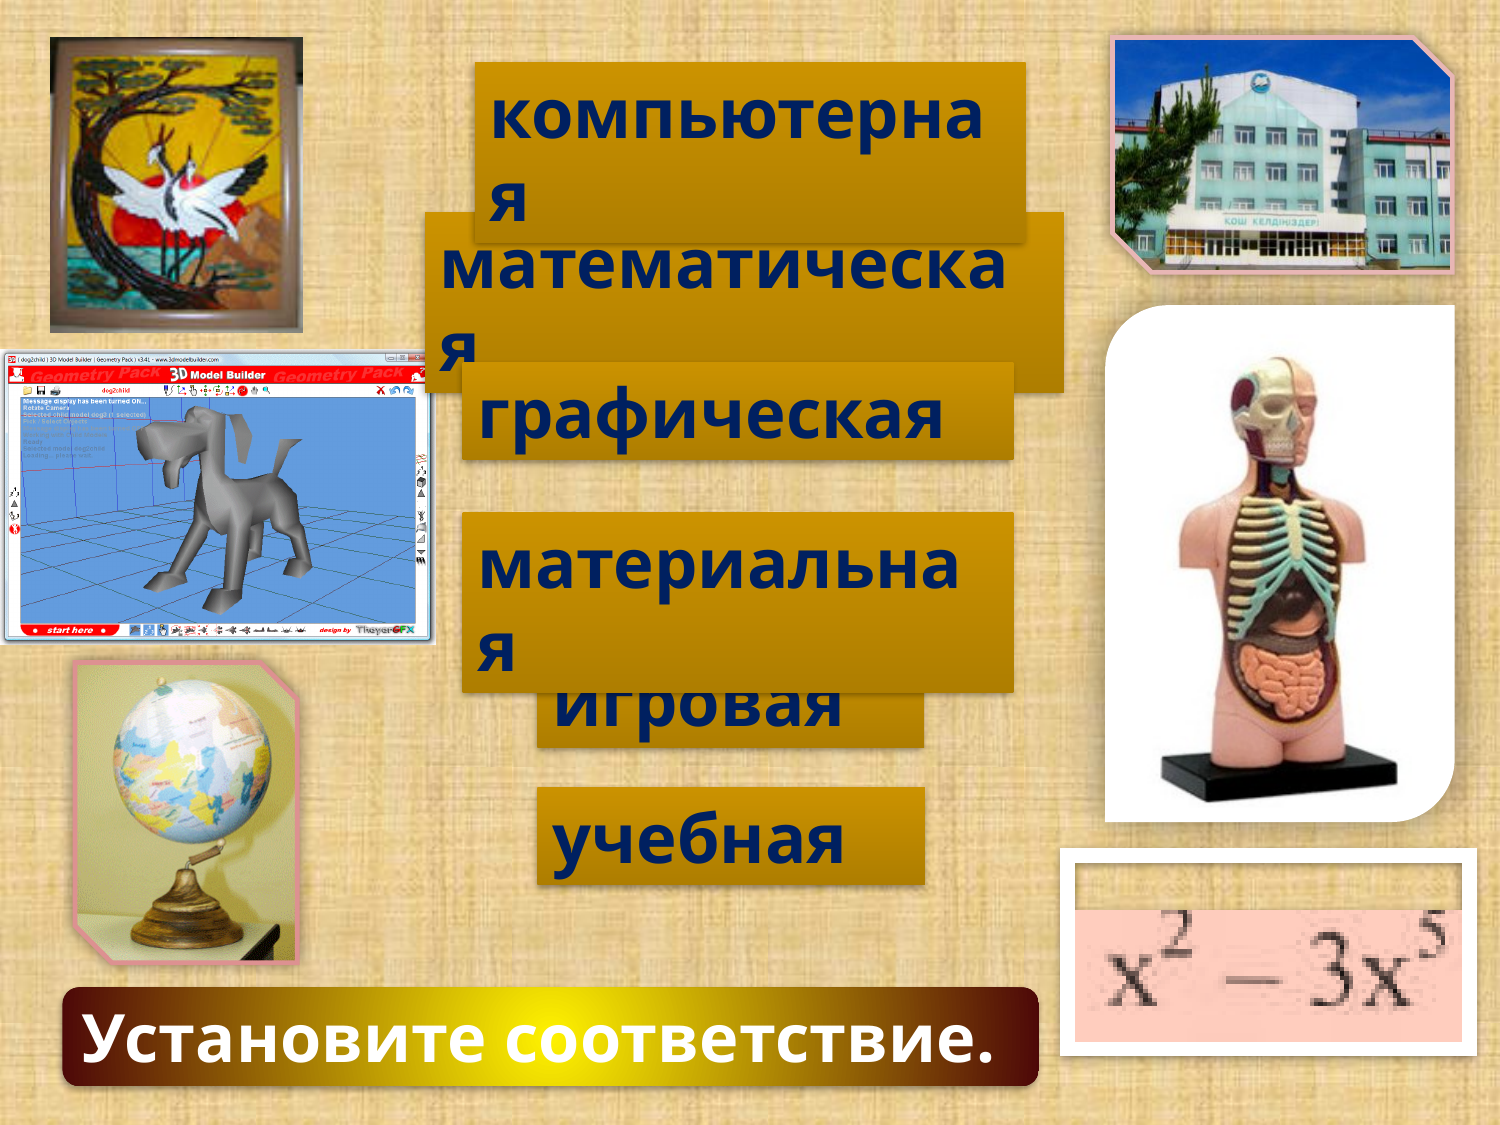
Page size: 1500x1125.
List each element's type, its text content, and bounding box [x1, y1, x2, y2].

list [1112, 312, 1448, 815]
picture [0, 0, 1500, 1125]
text_box учебная [537, 787, 925, 885]
text_box компьютерная [474, 62, 1026, 243]
text_box игровая [537, 700, 925, 748]
text_box материальная [462, 512, 1014, 693]
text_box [62, 987, 1039, 1086]
text_box графическая [462, 362, 1014, 460]
text_box математическая [425, 212, 1064, 393]
